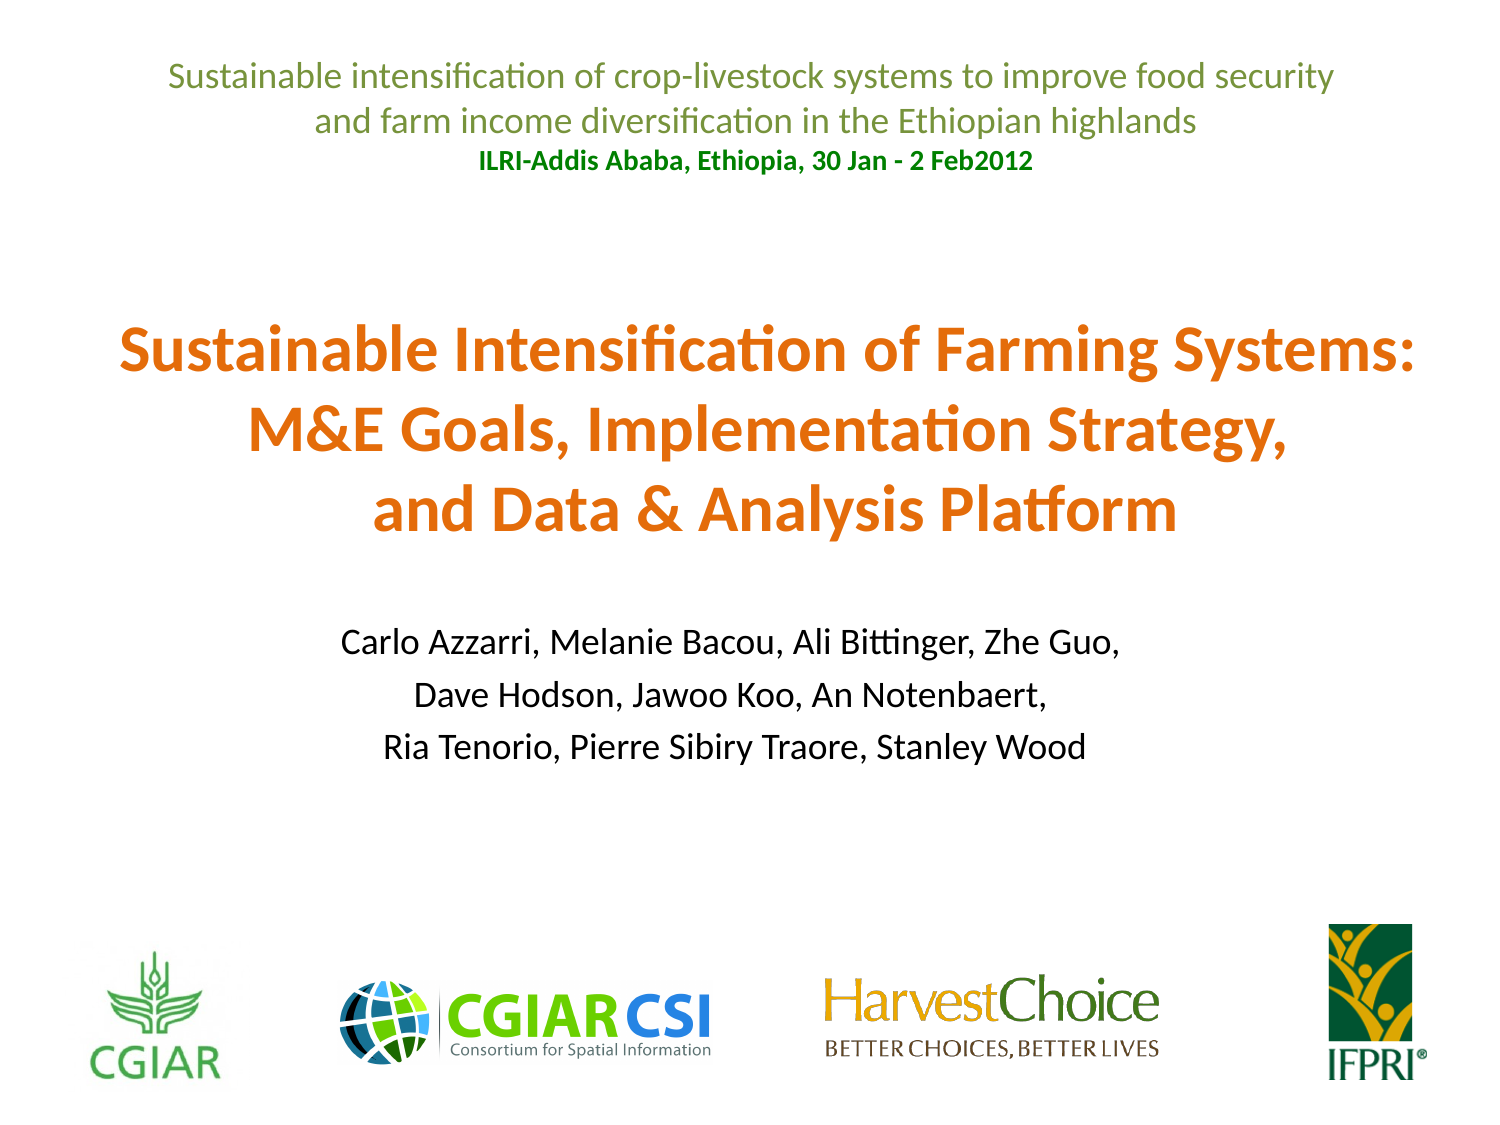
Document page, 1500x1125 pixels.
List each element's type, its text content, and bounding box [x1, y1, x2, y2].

picture [62, 941, 251, 1093]
picture [824, 974, 1159, 1060]
picture [337, 979, 713, 1065]
subtitle Carlo Azzarri, Melanie Bacou, Ali Bittinger, Zhe Guo, Dave Hodson, Jawoo Koo, An Notenbaert, Ria Tenorio, Pierre Sibiry Traore, Stanley Wood [187, 557, 1284, 900]
text_box Sustainable intensification of crop-livestock systems to improve food security and farm income diversification in the Ethiopian highlands ILRI-Addis Ababa, Ethiopia, 30 Jan - 2 Feb2012 [49, 43, 1463, 184]
text_box Sustainable Intensification of Farming Systems: M&E Goals, Implementation Strategy, and Data & Analysis Platform [62, 297, 1475, 553]
picture [1282, 924, 1459, 1080]
